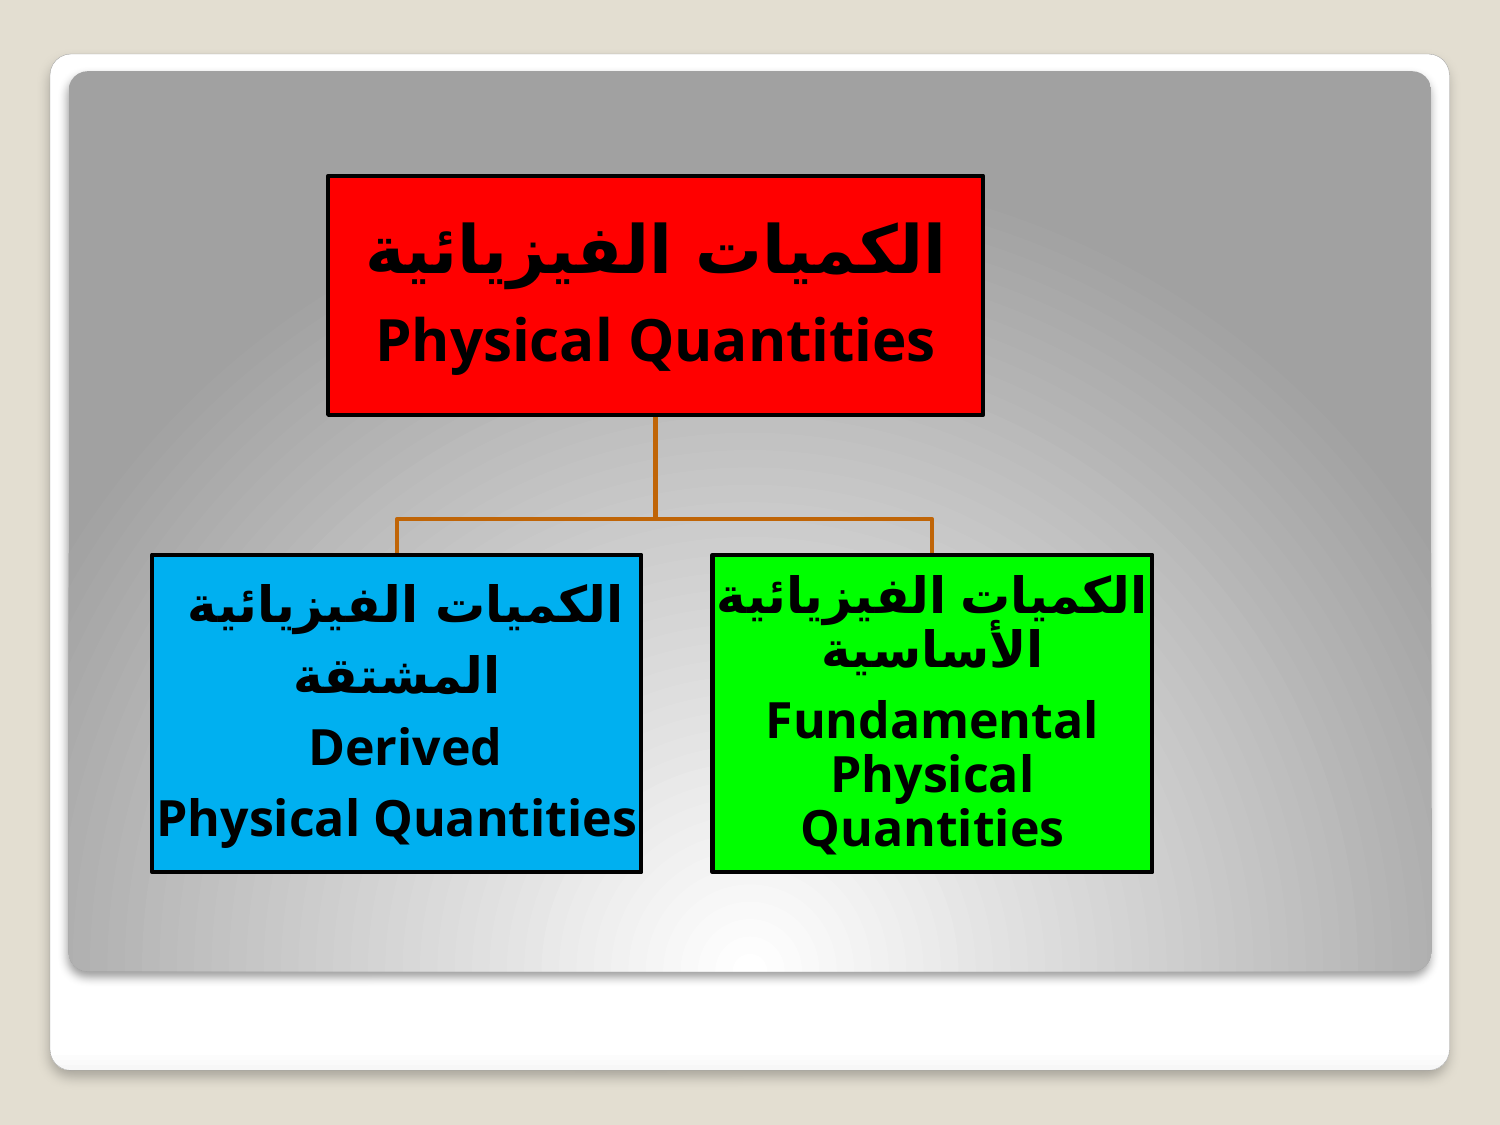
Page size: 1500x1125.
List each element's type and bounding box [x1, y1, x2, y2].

text_box [152, 175, 1153, 873]
